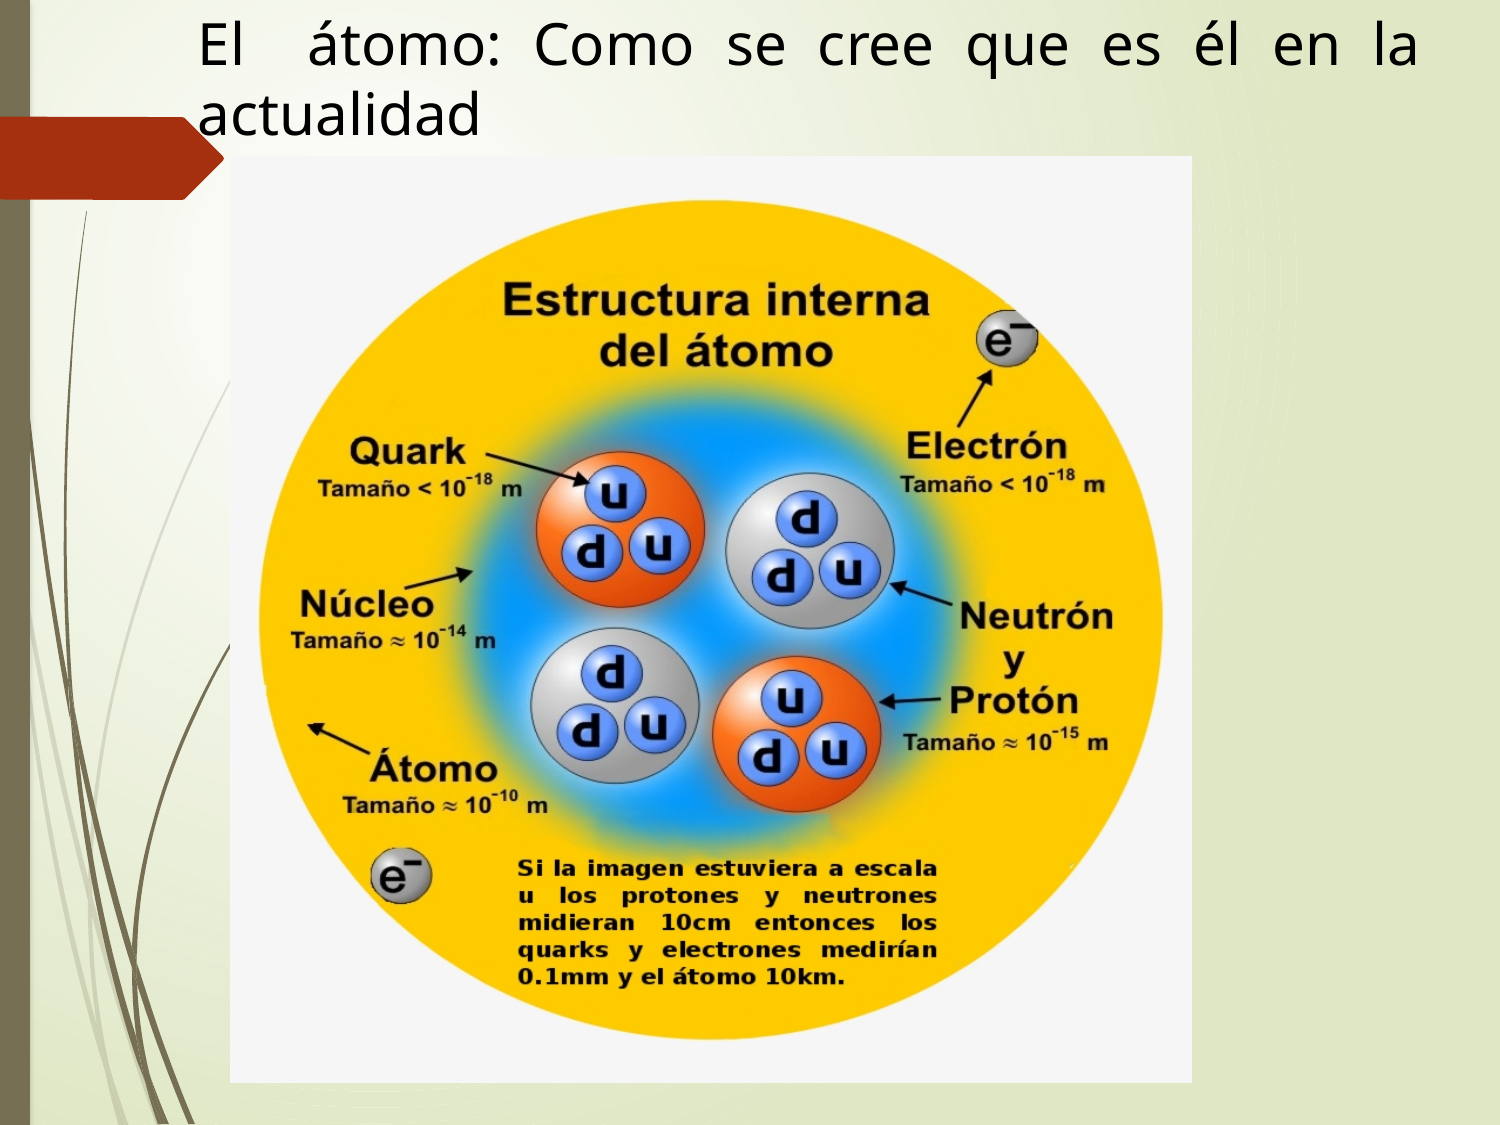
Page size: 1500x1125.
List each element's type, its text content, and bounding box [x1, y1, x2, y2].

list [229, 156, 1193, 1083]
text_box El átomo: Como se cree que es él en la actualidad [182, 0, 1435, 155]
